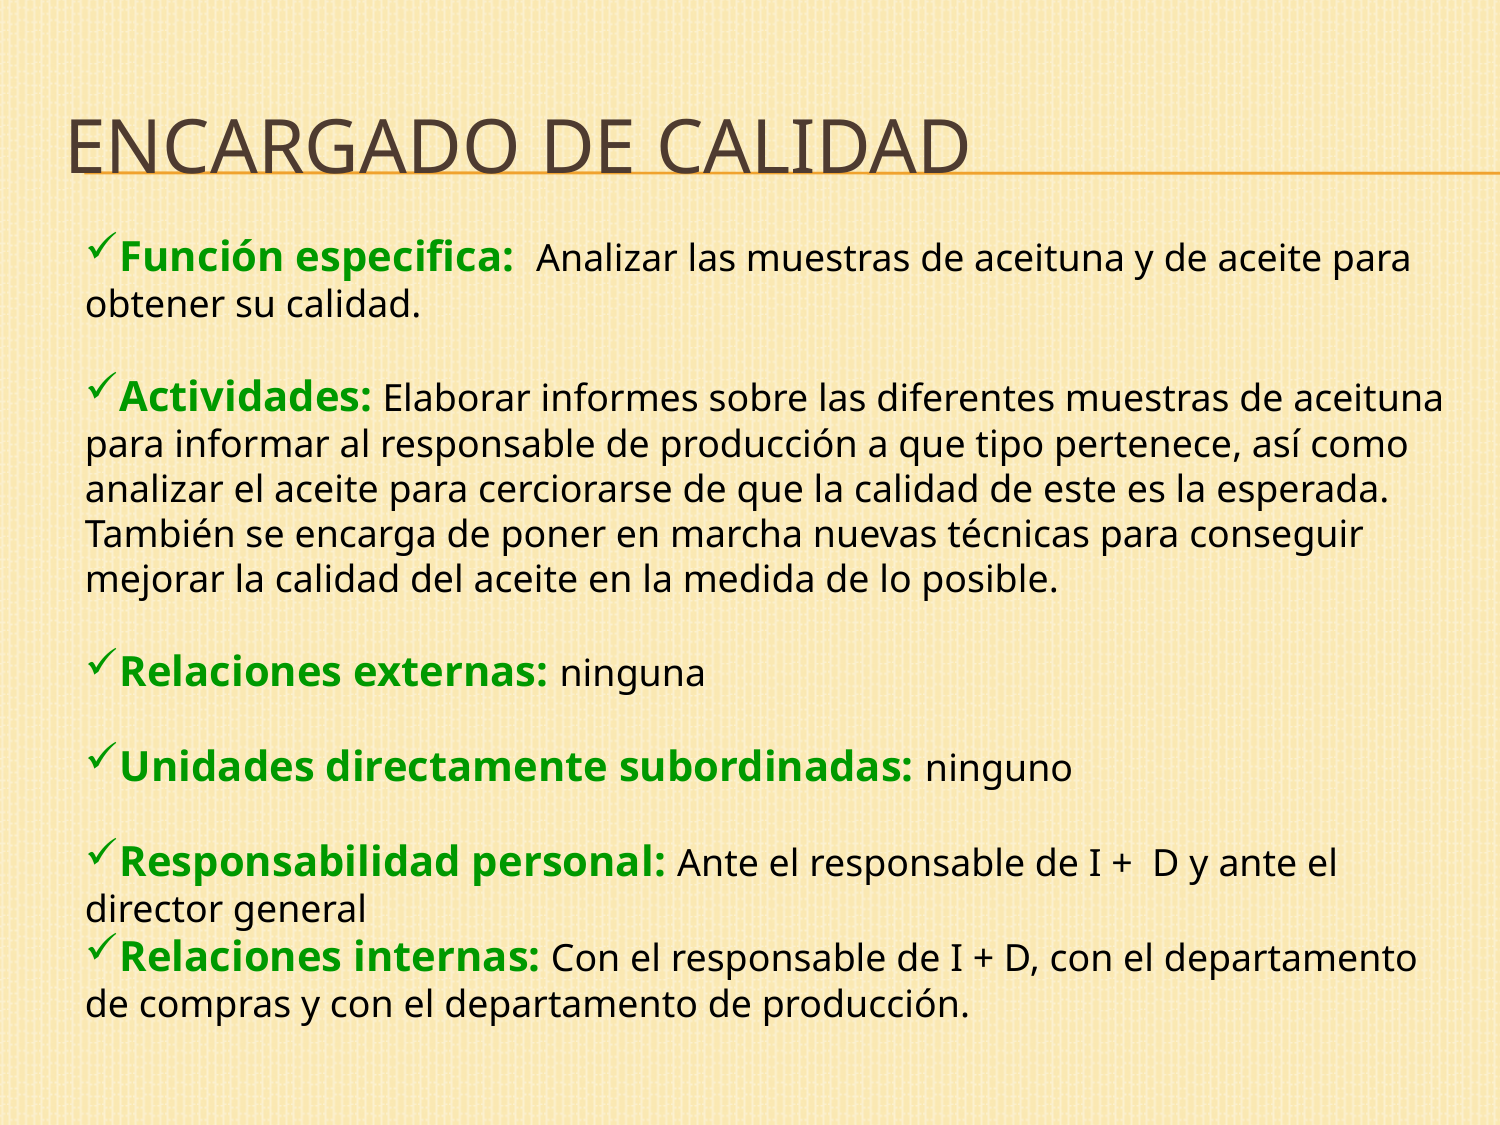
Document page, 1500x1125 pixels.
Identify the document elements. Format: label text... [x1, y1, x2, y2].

title encargado de calidad [49, 75, 1475, 213]
text_box Función especifica: Analizar las muestras de aceituna y de aceite para obtener su calidad. Actividades: Elaborar informes sobre las diferentes muestras de aceituna para informar al responsable de producción a que tipo pertenece, así como analizar el aceite para cerciorarse de que la calidad de este es la esperada. También se encarga de poner en marcha nuevas técnicas para conseguir mejorar la calidad del aceite en la medida de lo posible. Relaciones externas: ninguna Unidades directamente subordinadas: ninguno Responsabilidad personal: Ante el responsable de I + D y ante el director general Relaciones internas: Con el responsable de I + D, con el departamento de compras y con el departamento de producción. [70, 222, 1477, 1033]
